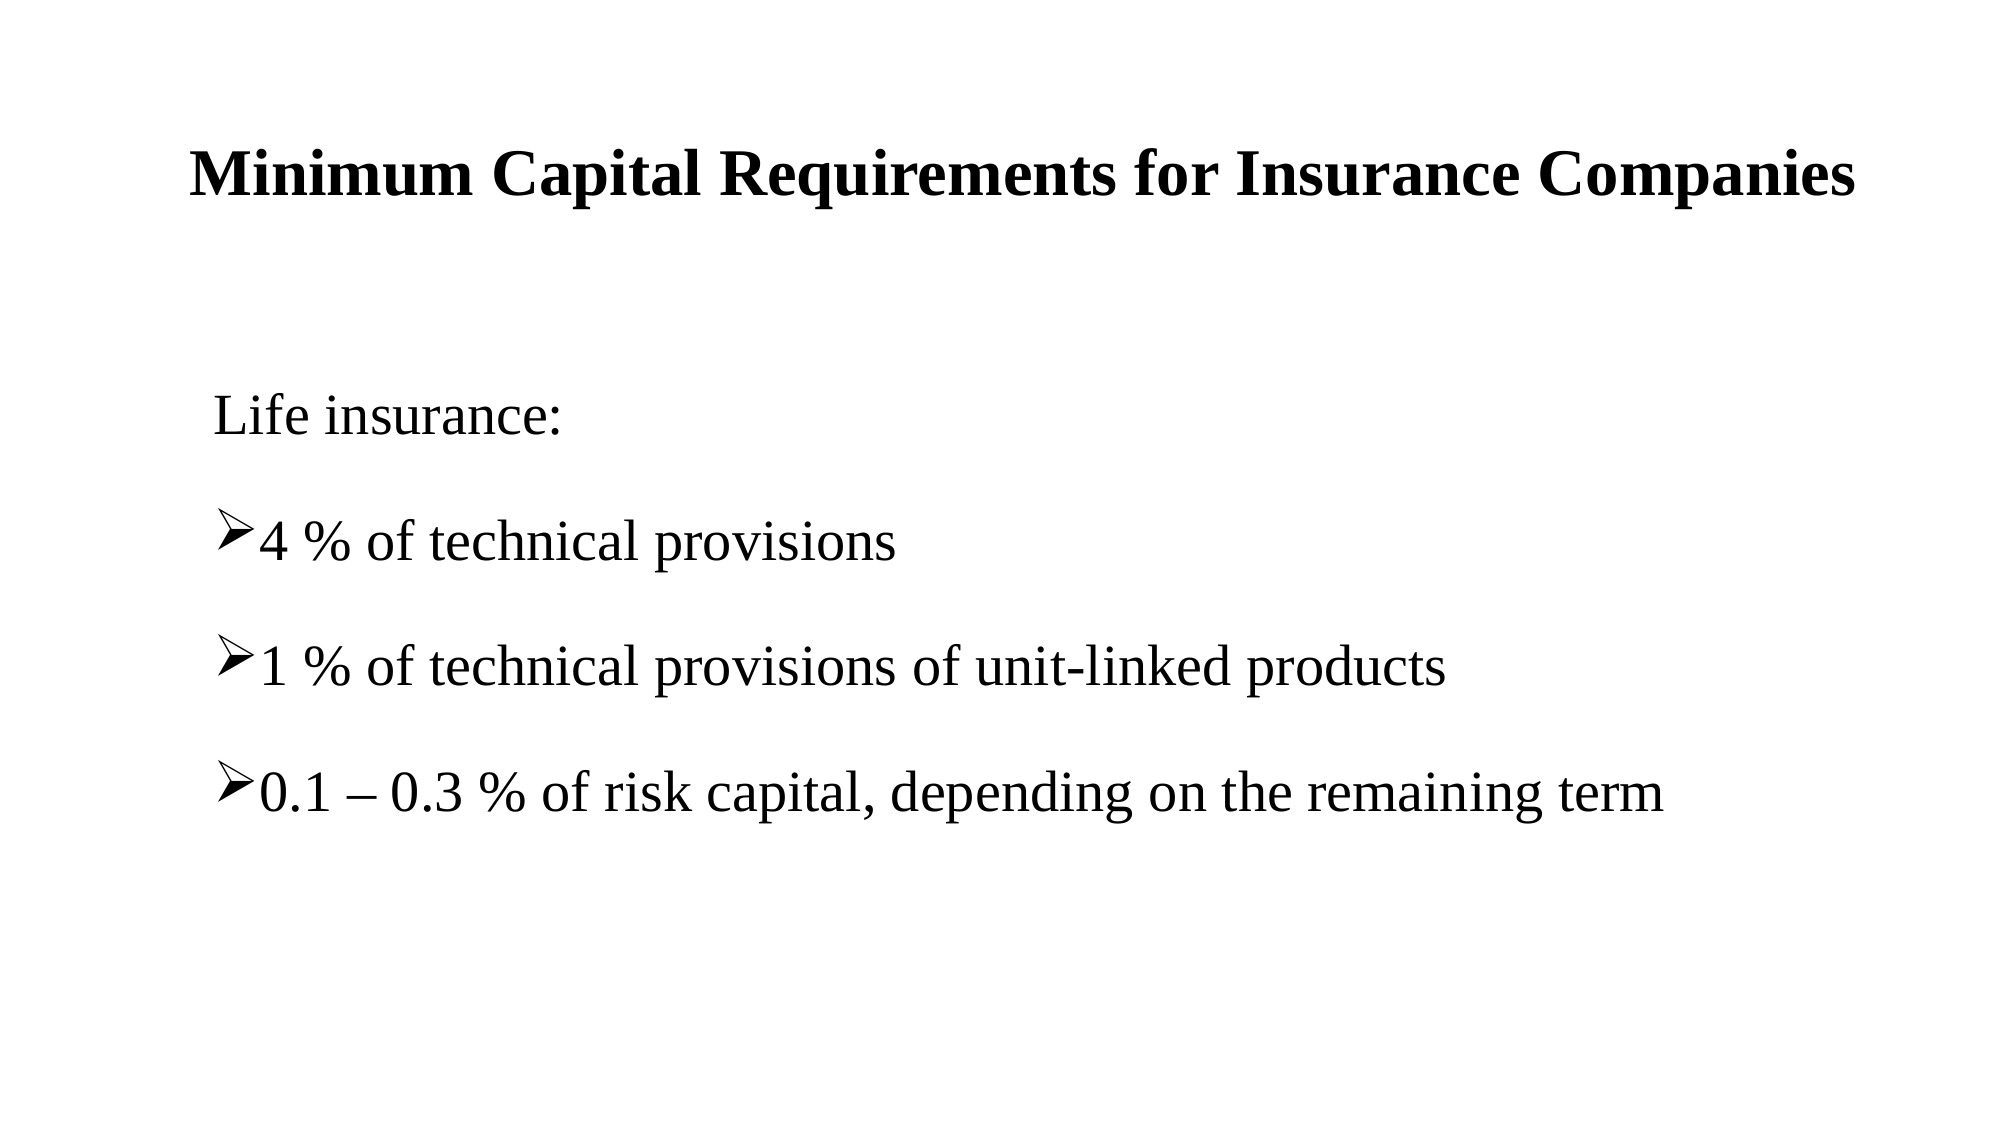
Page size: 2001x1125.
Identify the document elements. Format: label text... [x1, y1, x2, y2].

title Minimum Capital Requirements for Insurance Companies [174, 119, 1875, 228]
list Life insurance: 4 % of technical provisions 1 % of technical provisions of unit-linked products 0.1 – 0.3 % of risk capital, depending on the remaining term [198, 334, 1714, 971]
